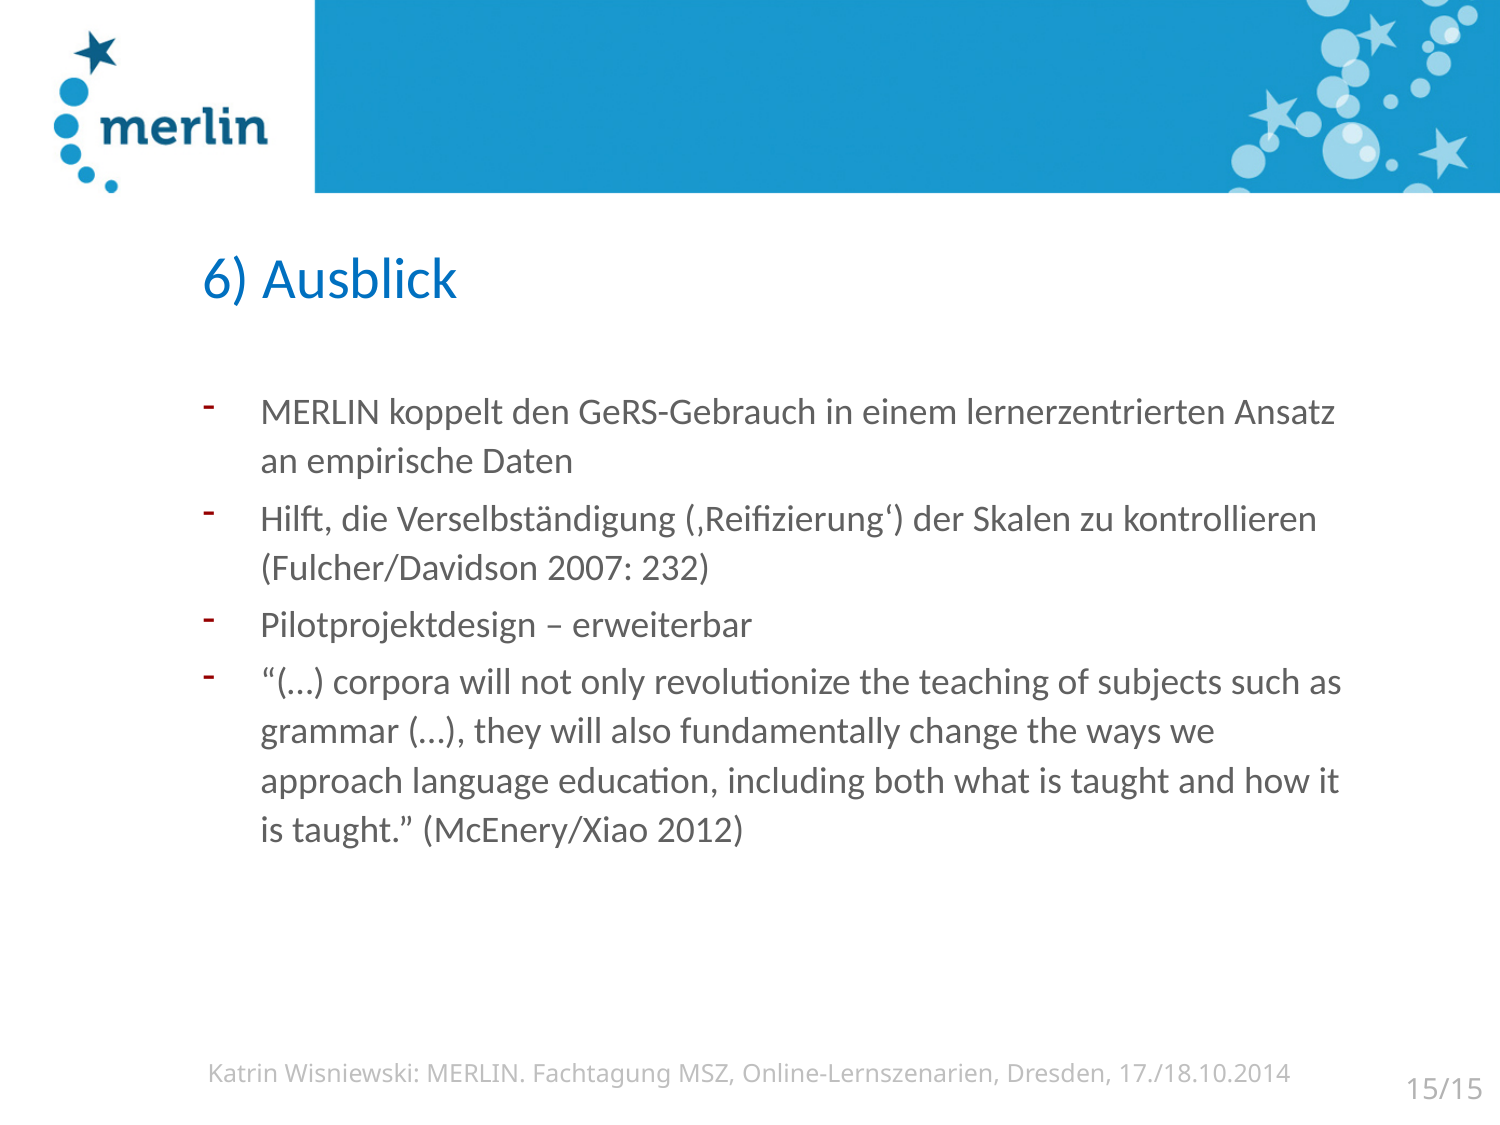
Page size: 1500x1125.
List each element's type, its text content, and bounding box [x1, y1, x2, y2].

title 6) Ausblick [187, 200, 1400, 350]
picture [0, 0, 1500, 1125]
text_box 15/15 [1373, 1062, 1499, 1125]
list MERLIN koppelt den GeRS-Gebrauch in einem lernerzentrierten Ansatz an empirische Daten Hilft, die Verselbständigung (‚Reifizierung‘) der Skalen zu kontrollieren (Fulcher/Davidson 2007: 232) Pilotprojektdesign – erweiterbar “(…) corpora will not only revolutionize the teaching of subjects such as grammar (…), they will also fundamentally change the ways we approach language education, including both what is taught and how it is taught.” (McEnery/Xiao 2012) [187, 375, 1363, 1013]
